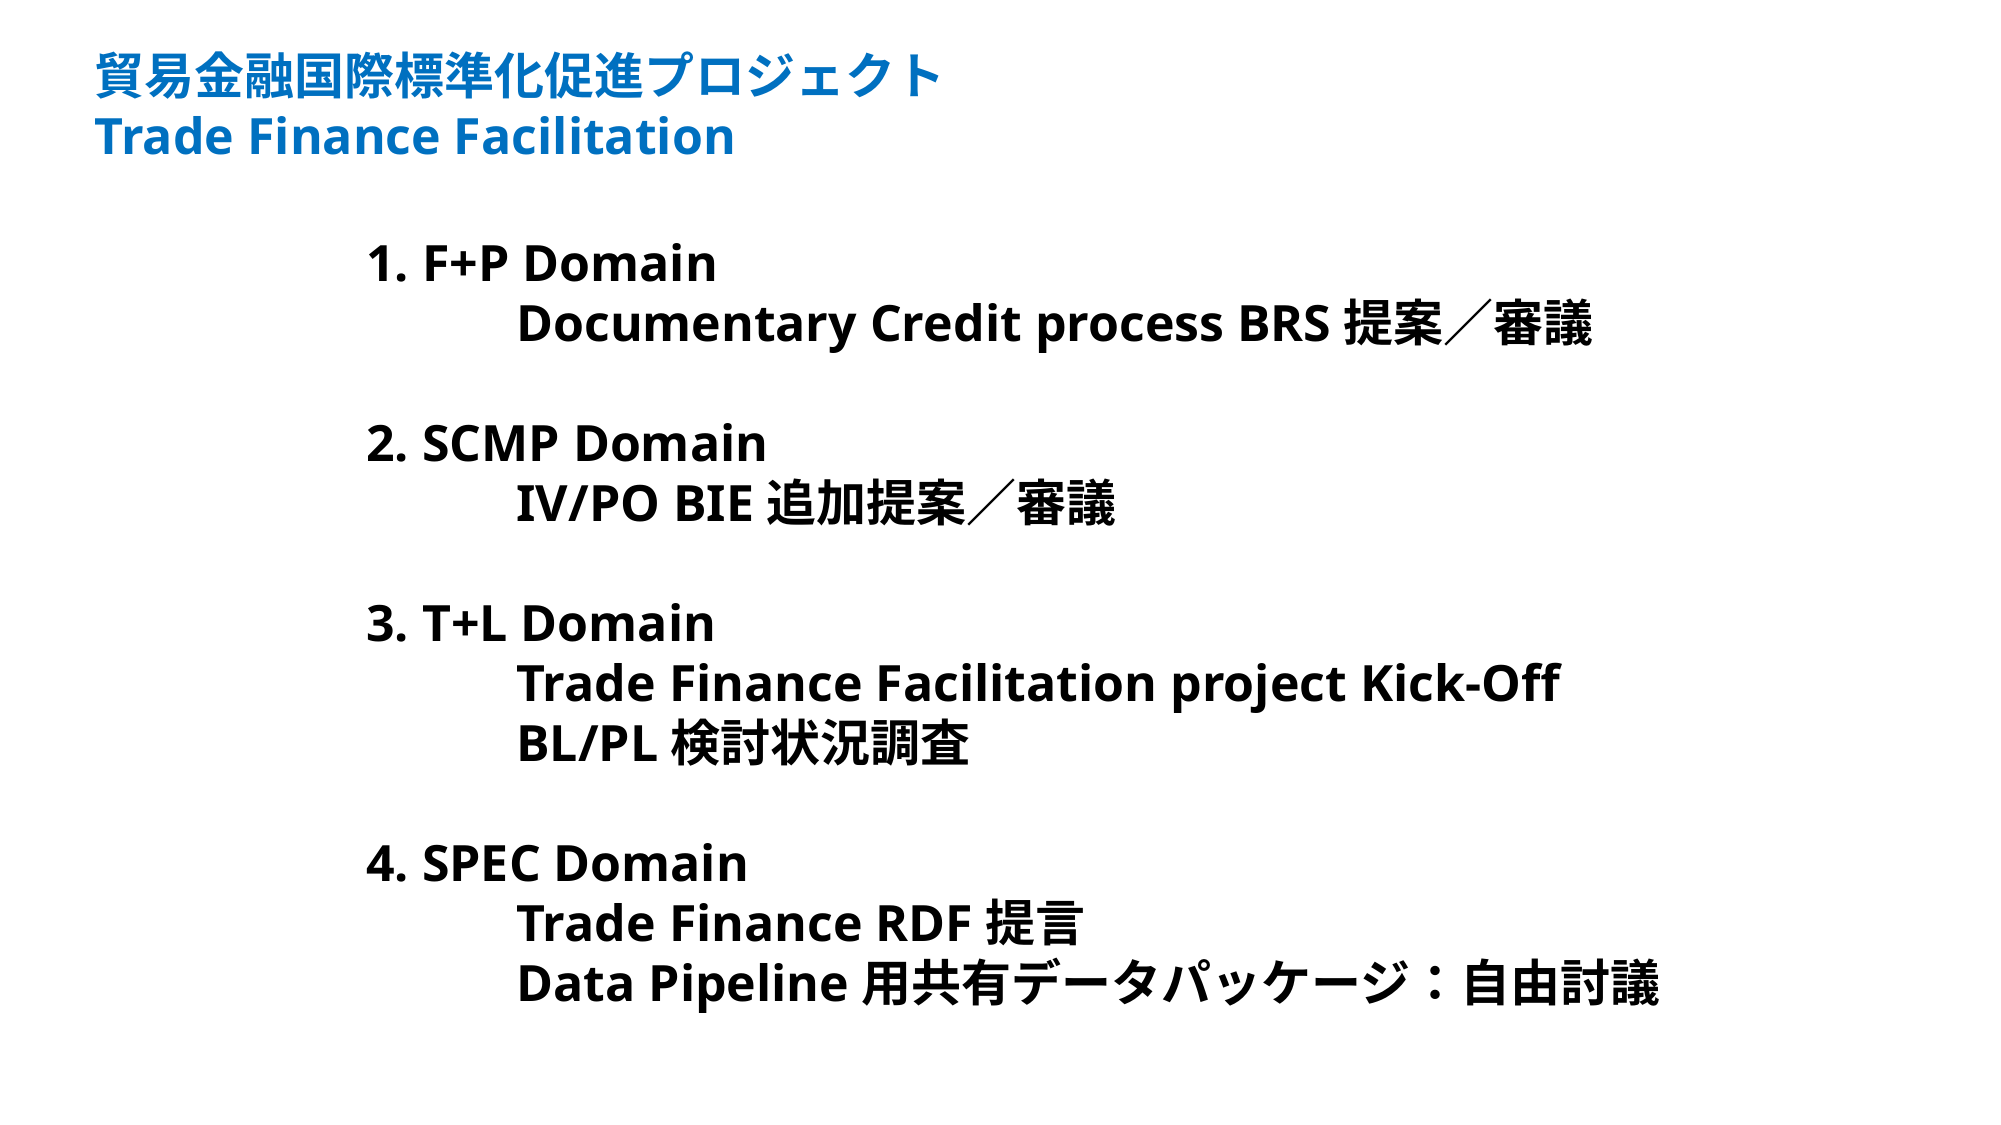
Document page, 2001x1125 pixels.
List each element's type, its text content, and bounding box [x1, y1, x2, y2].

text_box 貿易金融国際標準化促進プロジェクト Trade Finance Facilitation [80, 37, 1080, 172]
text_box 1. F+P Domain Documentary Credit process BRS提案／審議 2. SCMP Domain IV/PO BIE追加提案／審議 3. T+L Domain Trade Finance Facilitation project Kick-Off BL/PL検討状況調査 4. SPEC Domain Trade Finance RDF提言 Data Pipeline用共有データパッケージ：自由討議 [351, 224, 1755, 1080]
